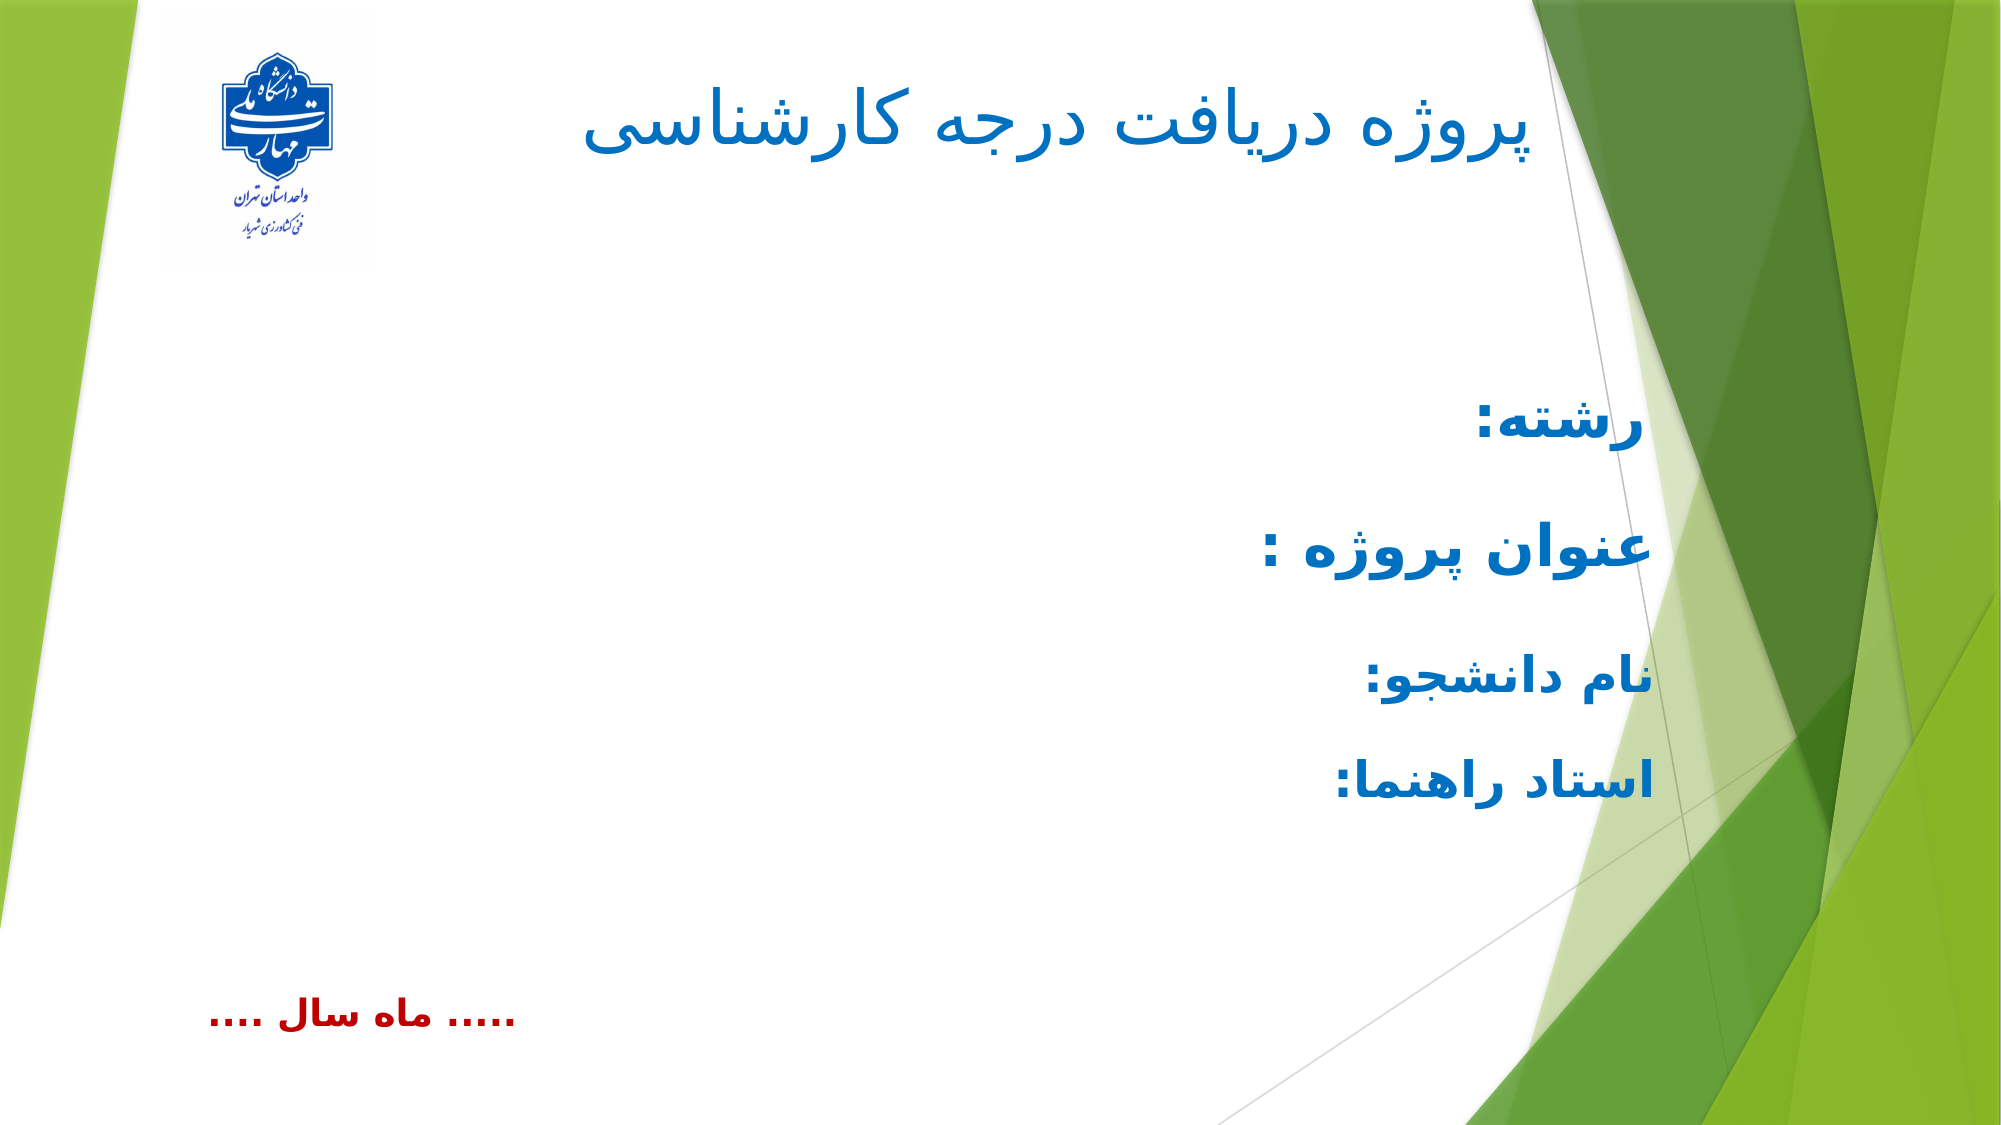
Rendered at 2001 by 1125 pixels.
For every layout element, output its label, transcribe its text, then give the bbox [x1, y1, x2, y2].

text_box استاد راهنما: [40, 710, 1671, 815]
text_box ..... ماه سال .... [179, 958, 546, 1042]
text_box نام دانشجو: [59, 605, 1671, 710]
text_box پروژه دريافت درجه کارشناسی [477, 61, 1614, 167]
picture [162, 12, 373, 268]
text_box رشته: [102, 336, 1662, 457]
text_box عنوان پروژه : [79, 465, 1671, 586]
